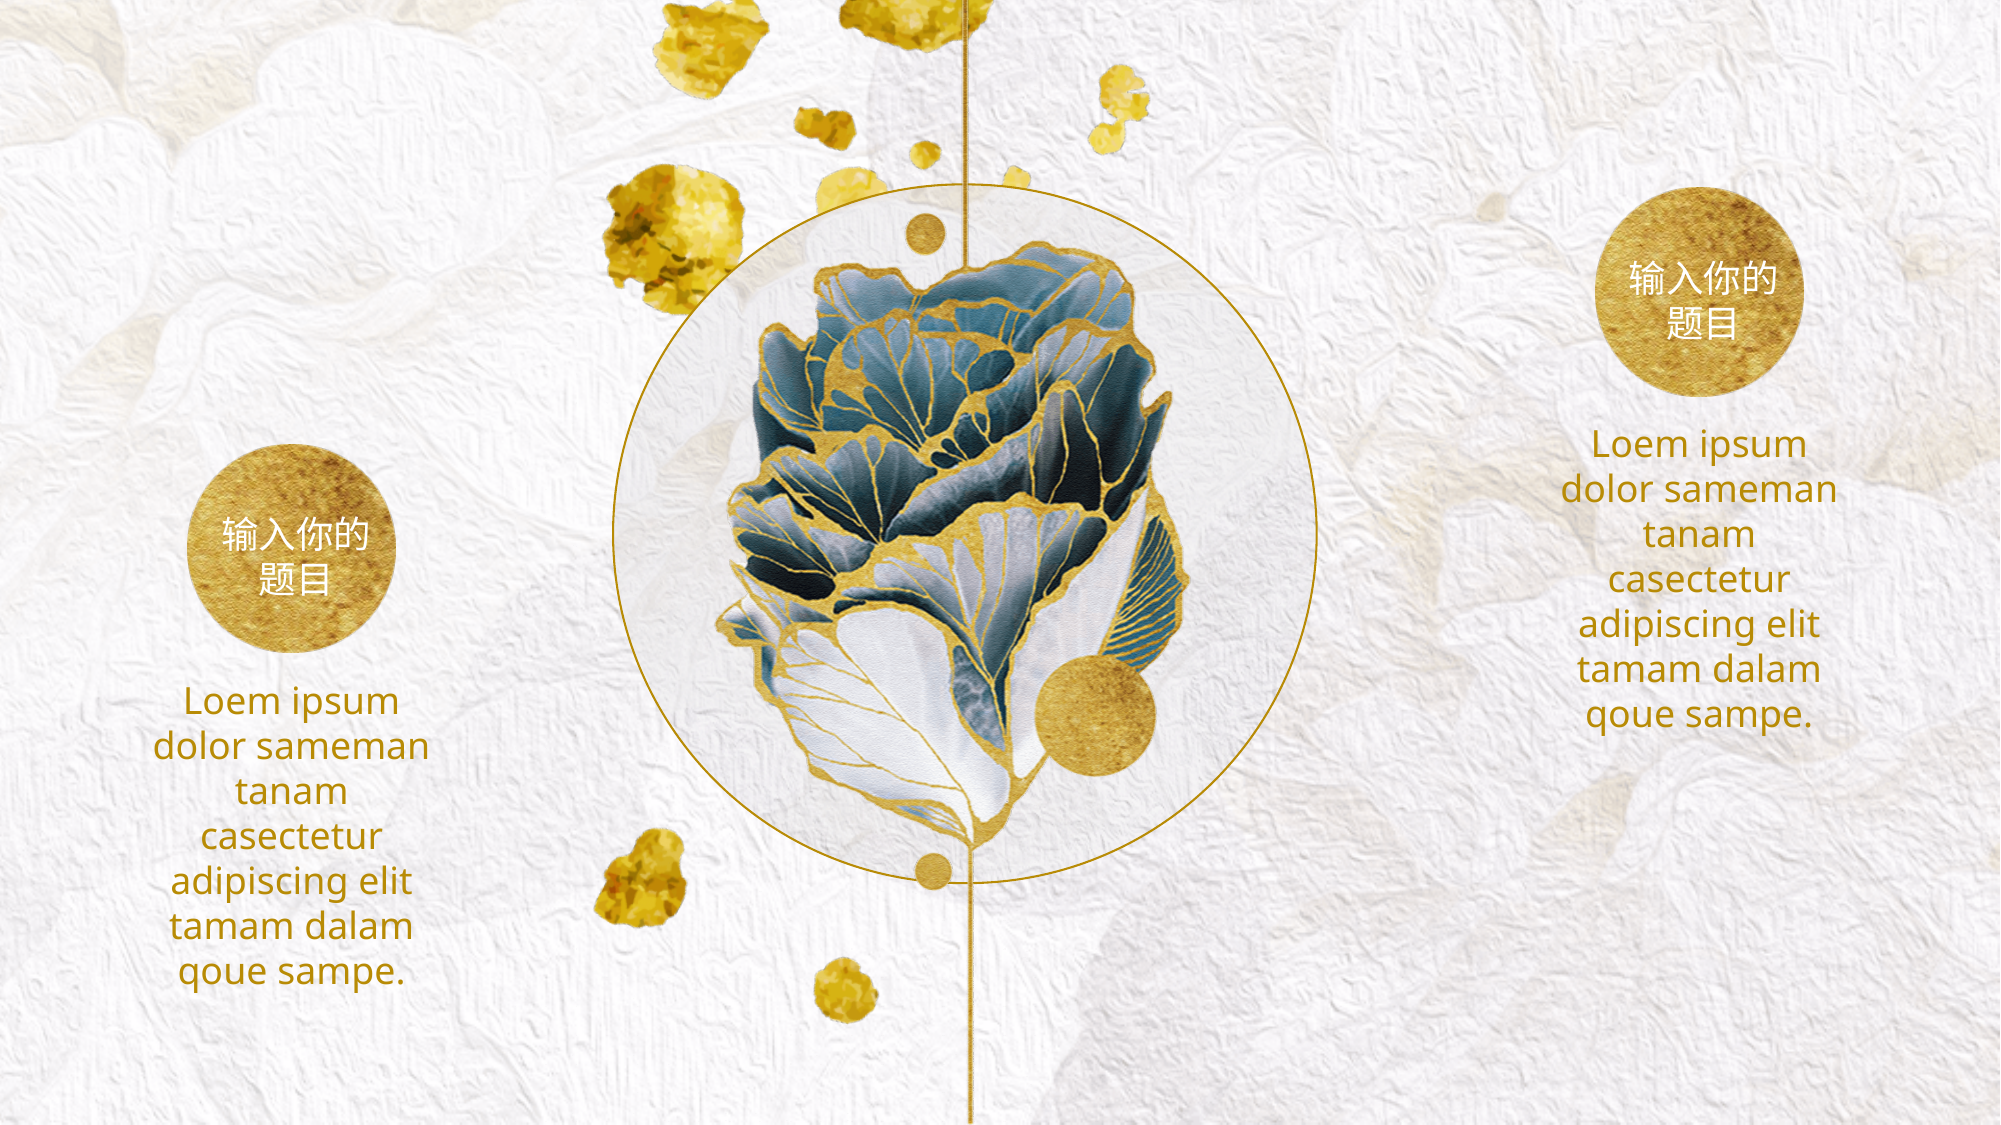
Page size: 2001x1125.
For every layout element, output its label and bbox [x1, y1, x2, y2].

text_box [1543, 187, 1856, 701]
picture [0, 0, 2000, 1125]
text_box [135, 444, 448, 958]
